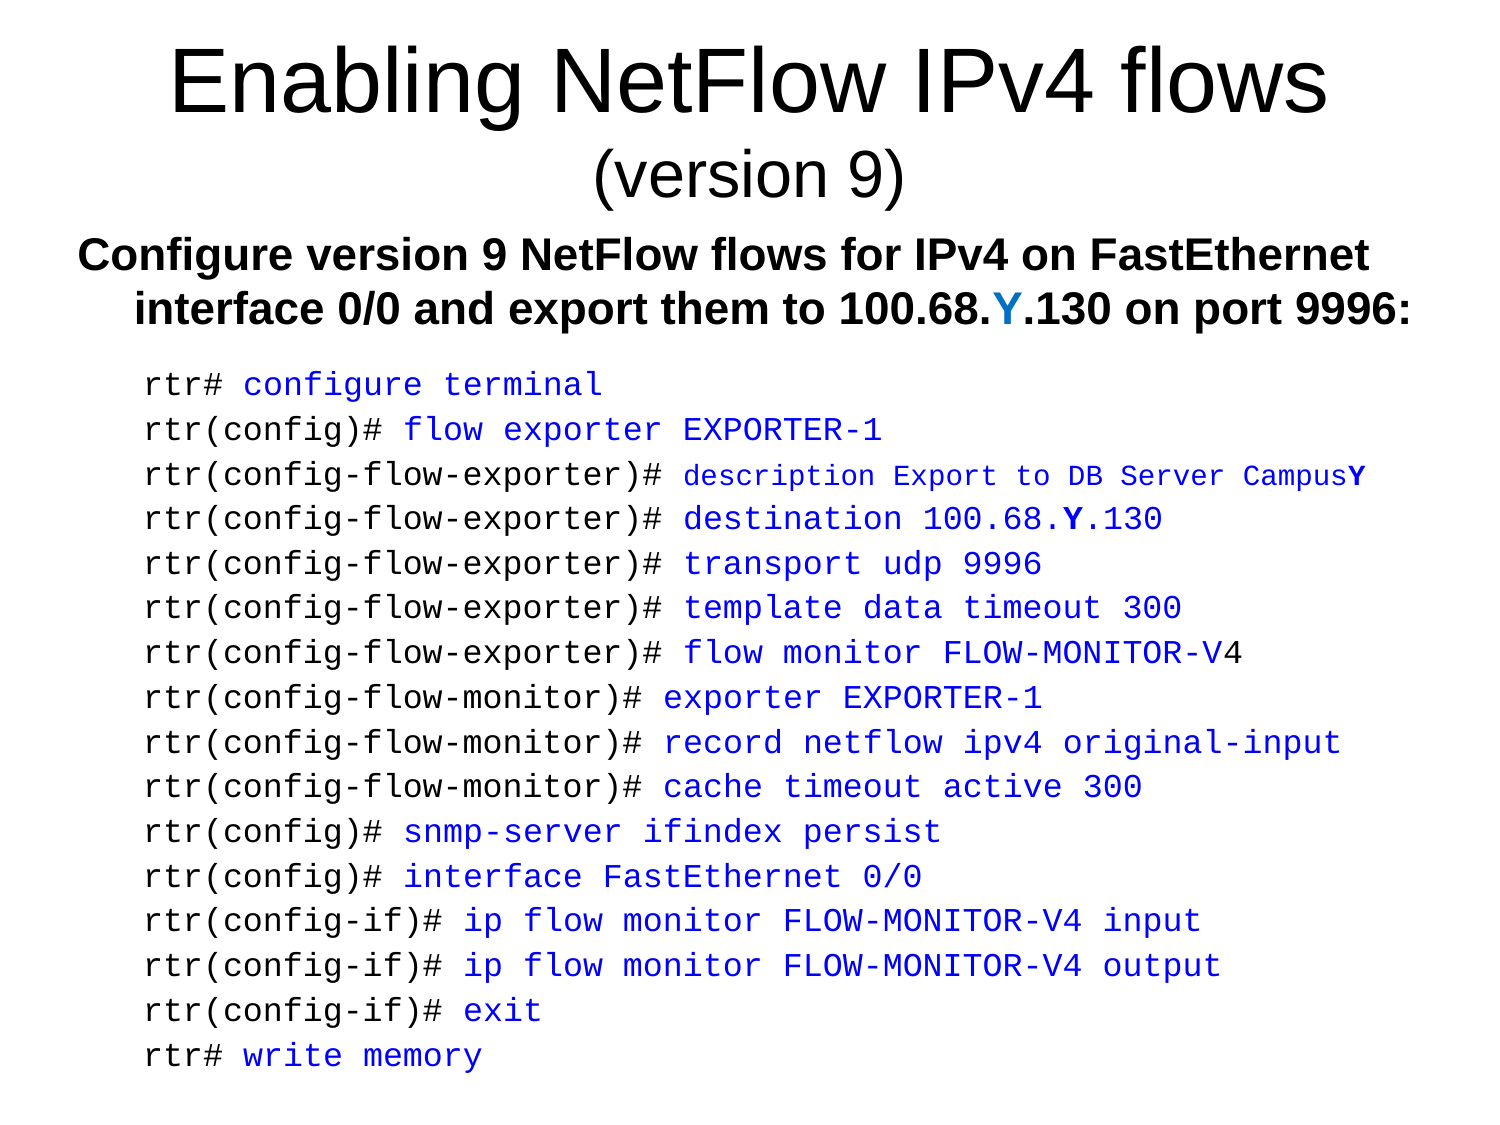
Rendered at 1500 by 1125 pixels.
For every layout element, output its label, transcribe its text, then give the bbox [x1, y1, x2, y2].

list Configure version 9 NetFlow flows for IPv4 on FastEthernet interface 0/0 and export them to 100.68.Y.130 on port 9996: rtr# configure terminal rtr(config)# flow exporter EXPORTER-1 rtr(config-flow-exporter)# description Export to DB Server CampusY rtr(config-flow-exporter)# destination 100.68.Y.130 rtr(config-flow-exporter)# transport udp 9996 rtr(config-flow-exporter)# template data timeout 300 rtr(config-flow-exporter)# flow monitor FLOW-MONITOR-V4 rtr(config-flow-monitor)# exporter EXPORTER-1 rtr(config-flow-monitor)# record netflow ipv4 original-input rtr(config-flow-monitor)# cache timeout active 300 rtr(config)# snmp-server ifindex persist rtr(config)# interface FastEthernet 0/0 rtr(config-if)# ip flow monitor FLOW-MONITOR-V4 input rtr(config-if)# ip flow monitor FLOW-MONITOR-V4 output rtr(config-if)# exit rtr# write memory [62, 216, 1476, 1113]
title Enabling NetFlow IPv4 flows (version 9) [75, 45, 1425, 188]
